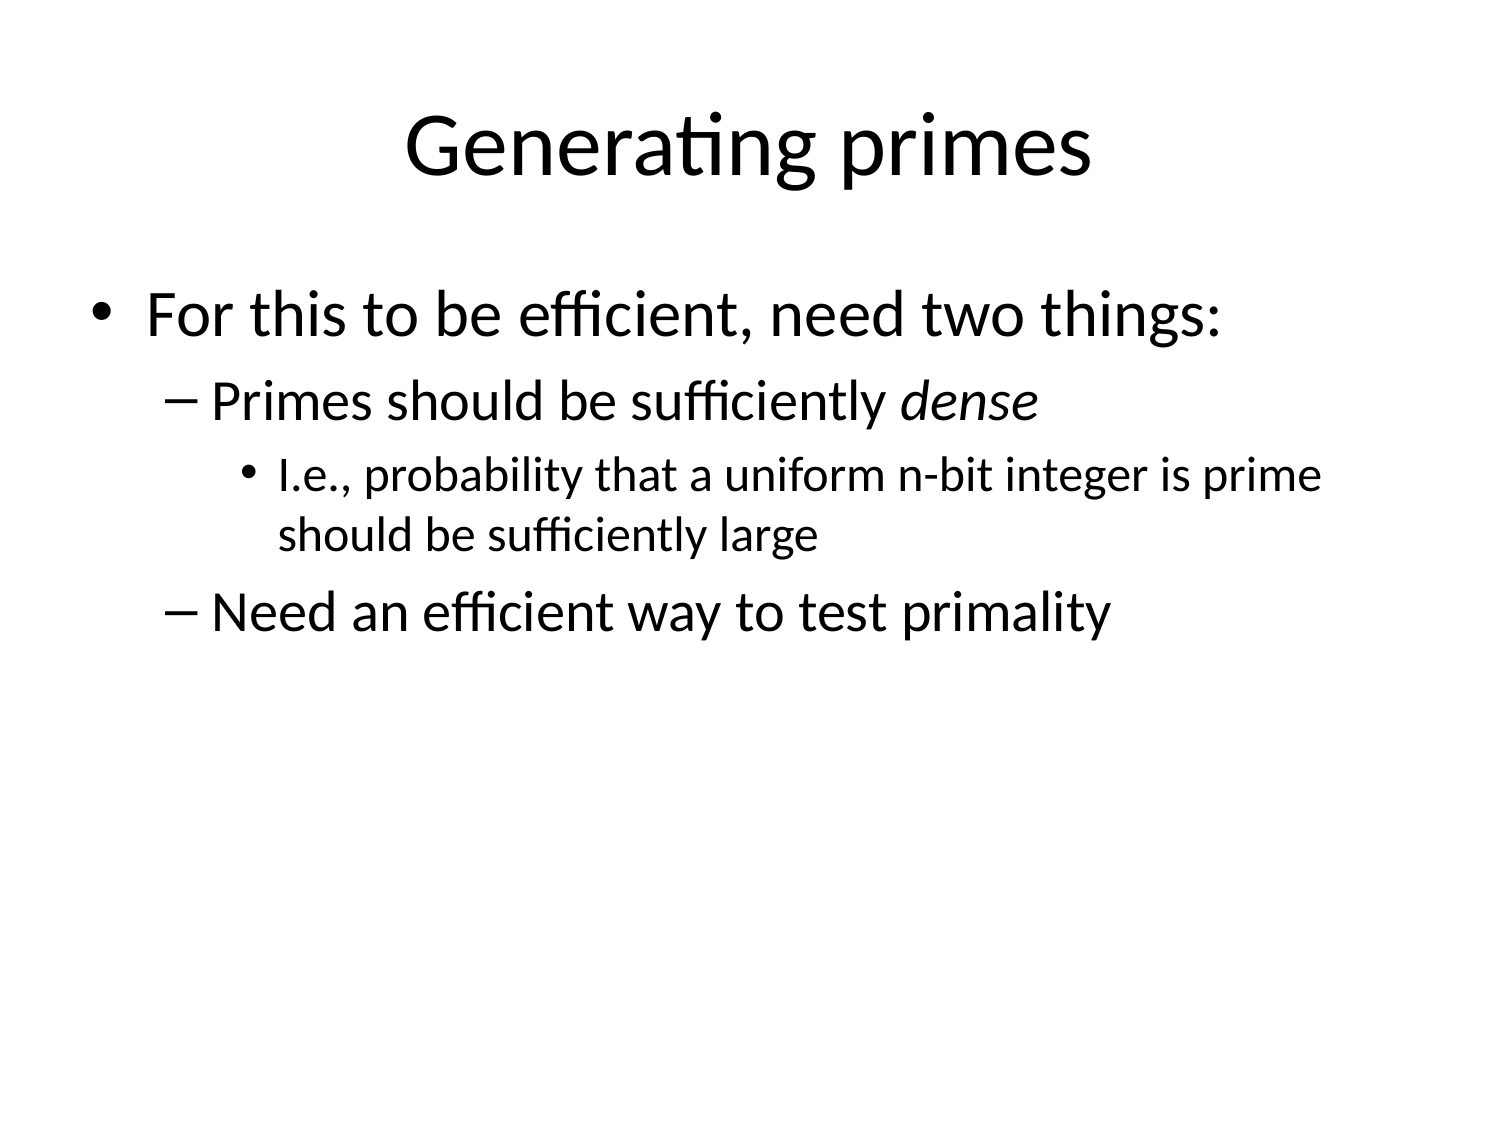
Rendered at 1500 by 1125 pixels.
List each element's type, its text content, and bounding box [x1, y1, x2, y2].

list For this to be efficient, need two things: Primes should be sufficiently dense I.e., probability that a uniform n-bit integer is prime should be sufficiently large Need an efficient way to test primality [75, 262, 1425, 1005]
title Generating primes [75, 45, 1425, 233]
